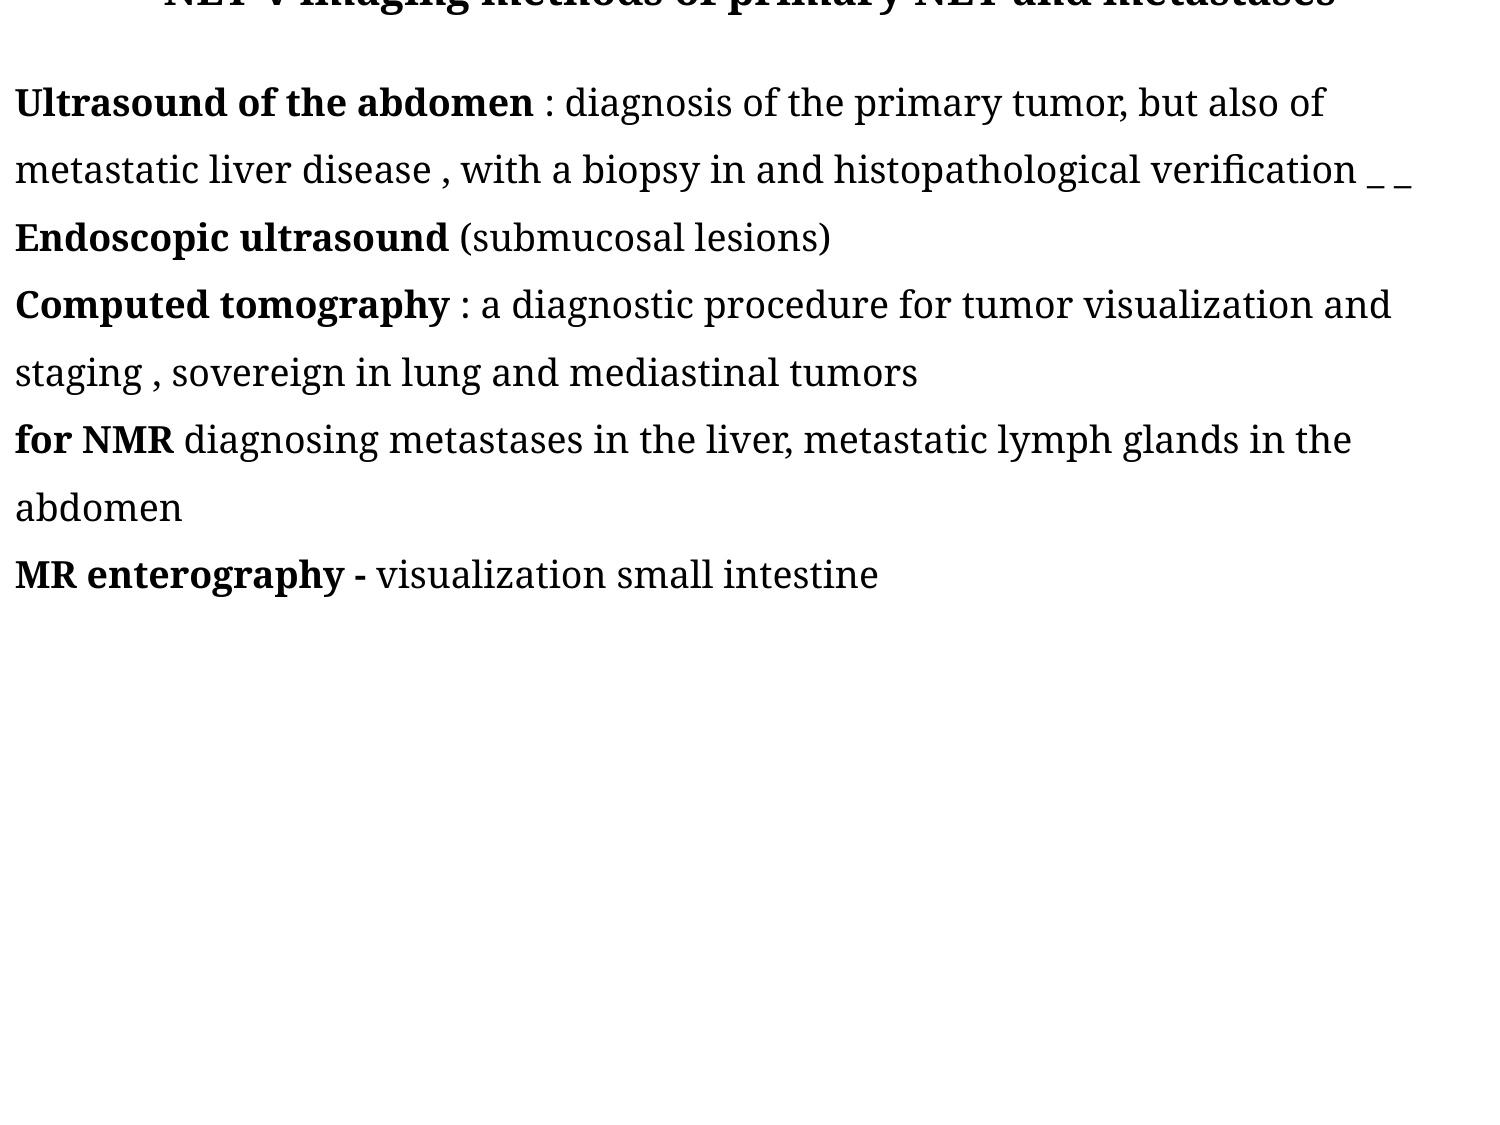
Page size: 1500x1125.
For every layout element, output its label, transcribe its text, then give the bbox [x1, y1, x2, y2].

text_box NET-v imaging methods of primary NET and metastases [0, 0, 1500, 44]
text_box Ultrasound of the abdomen : diagnosis of the primary tumor, but also of metastatic liver disease , with a biopsy in and histopathological verification _ _ Endoscopic ultrasound (submucosal lesions) Computed tomography : a diagnostic procedure for tumor visualization and staging , sovereign in lung and mediastinal tumors for NMR diagnosing metastases in the liver, metastatic lymph glands in the abdomen MR enterography - visualization small intestine [0, 44, 1500, 604]
